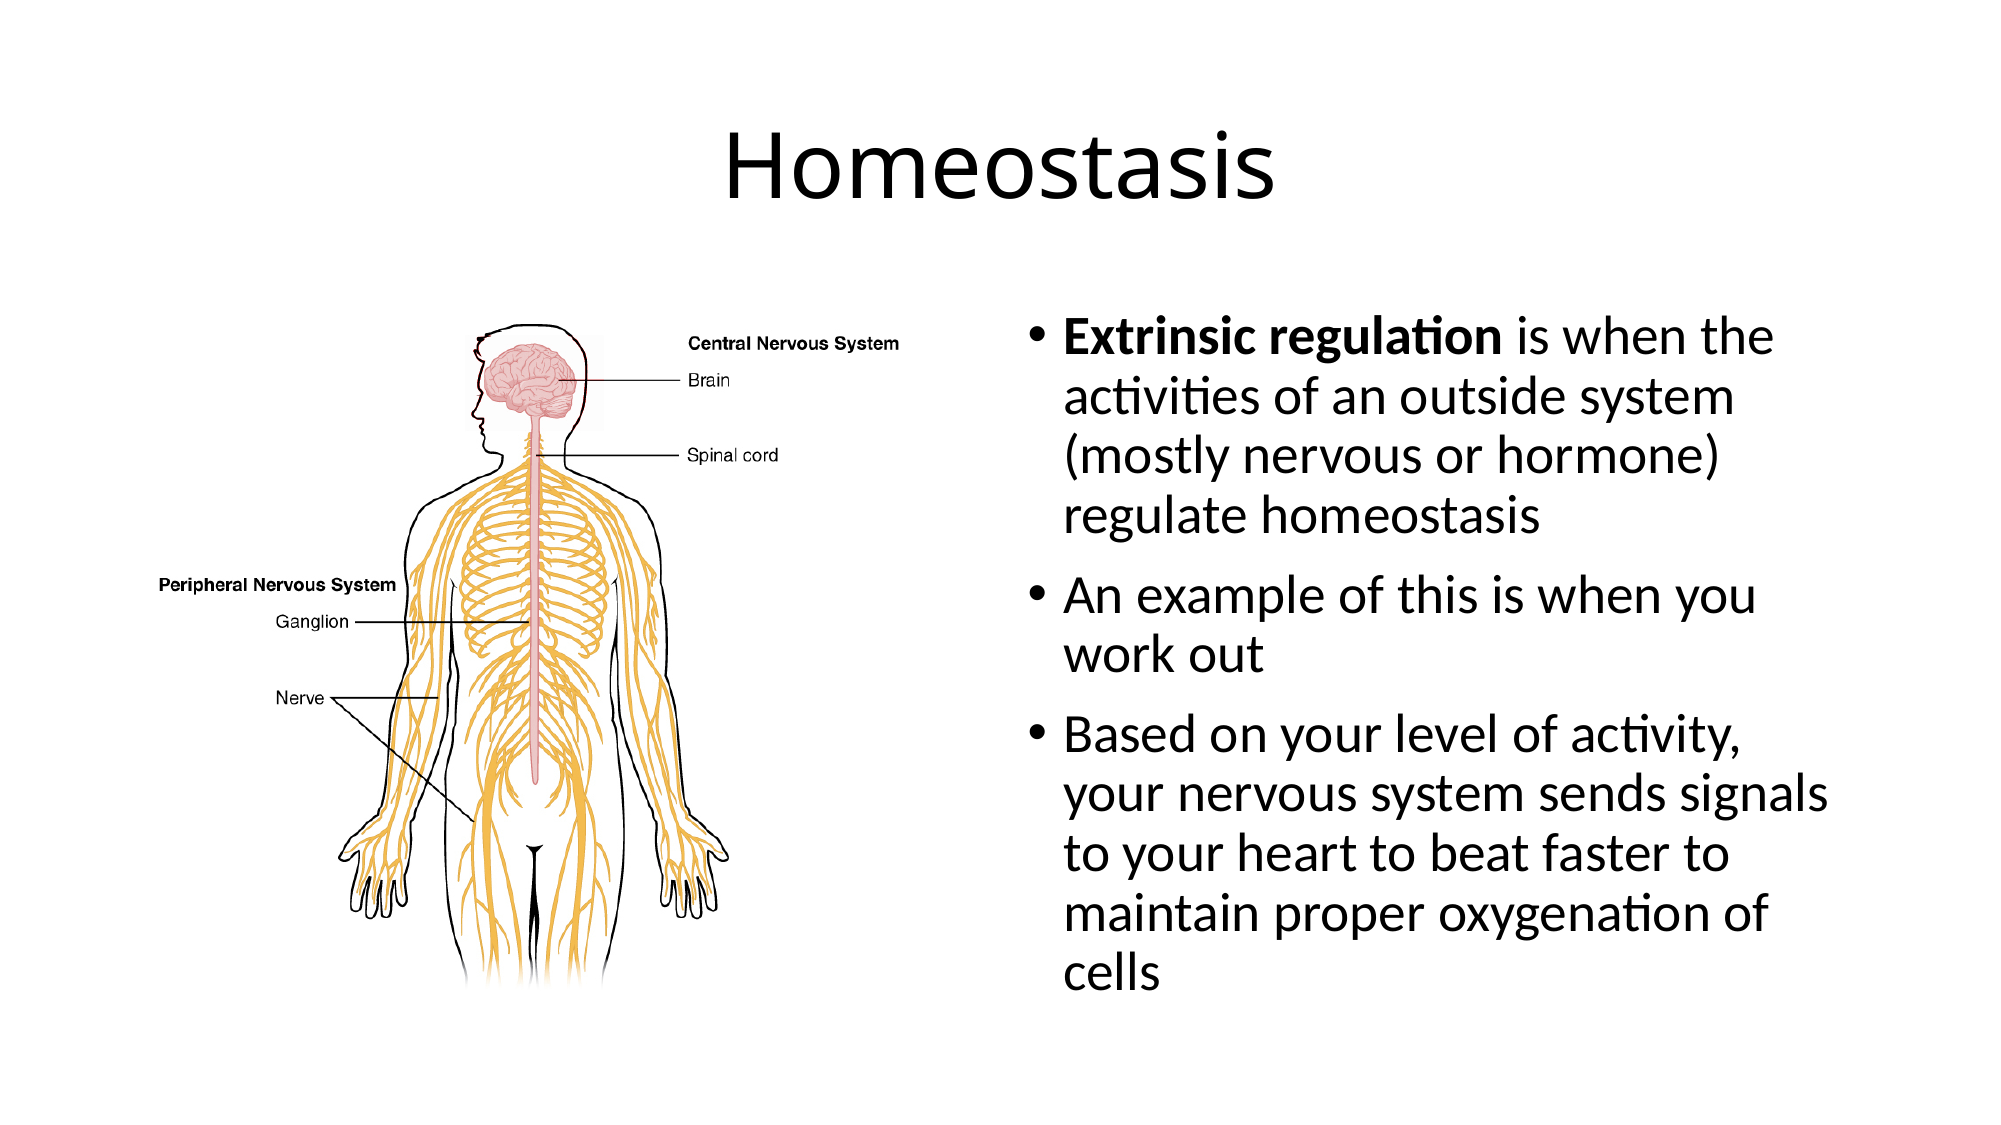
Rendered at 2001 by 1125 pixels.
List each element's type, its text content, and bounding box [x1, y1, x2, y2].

list Extrinsic regulation is when the activities of an outside system (mostly nervous or hormone) regulate homeostasis An example of this is when you work out Based on your level of activity, your nervous system sends signals to your heart to beat faster to maintain proper oxygenation of cells [1012, 299, 1863, 1014]
picture [158, 322, 899, 991]
title Homeostasis [137, 59, 1863, 278]
